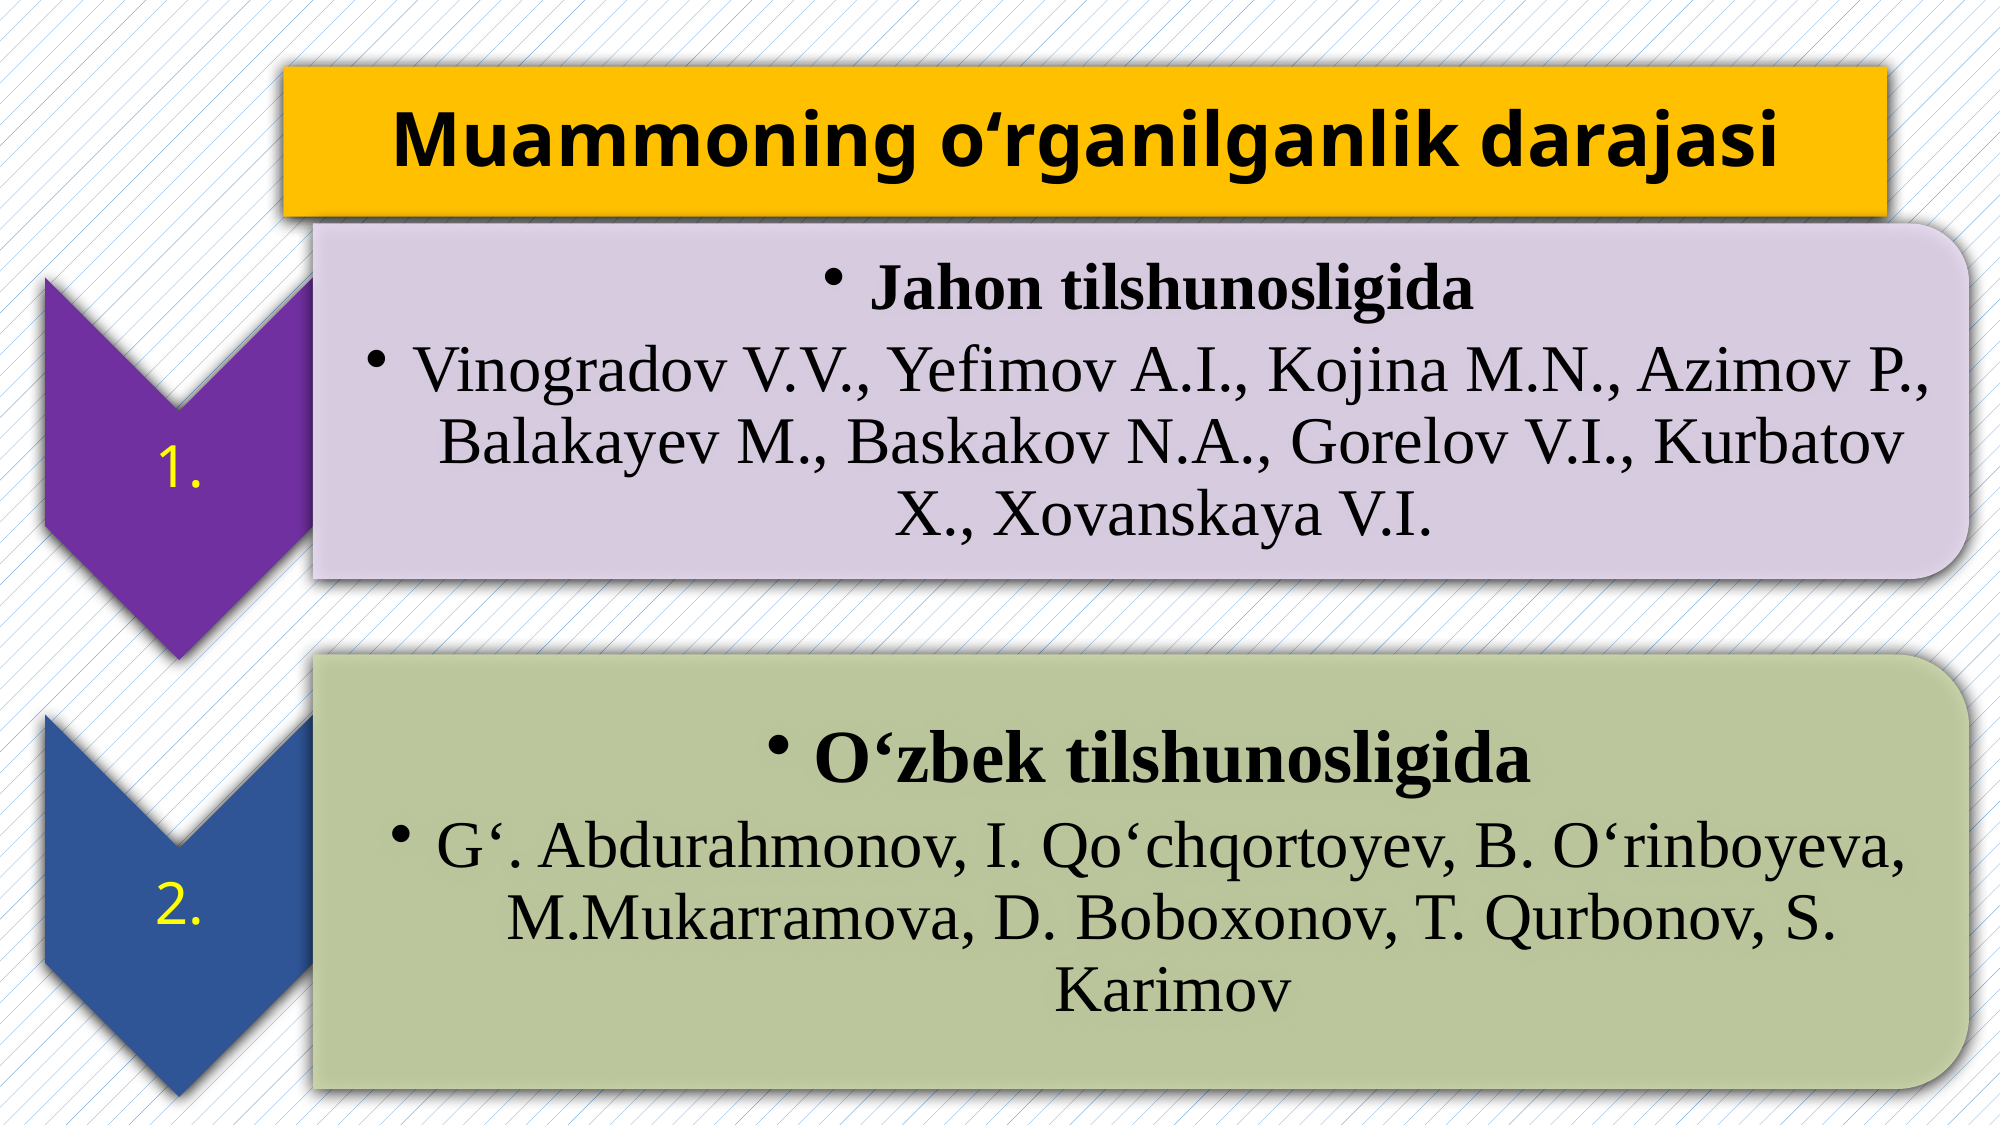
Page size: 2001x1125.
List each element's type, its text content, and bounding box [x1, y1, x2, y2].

text_box Muammoning o‘rganilganlik darajasi [283, 66, 1888, 217]
title [137, 59, 276, 223]
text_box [45, 223, 1970, 1098]
